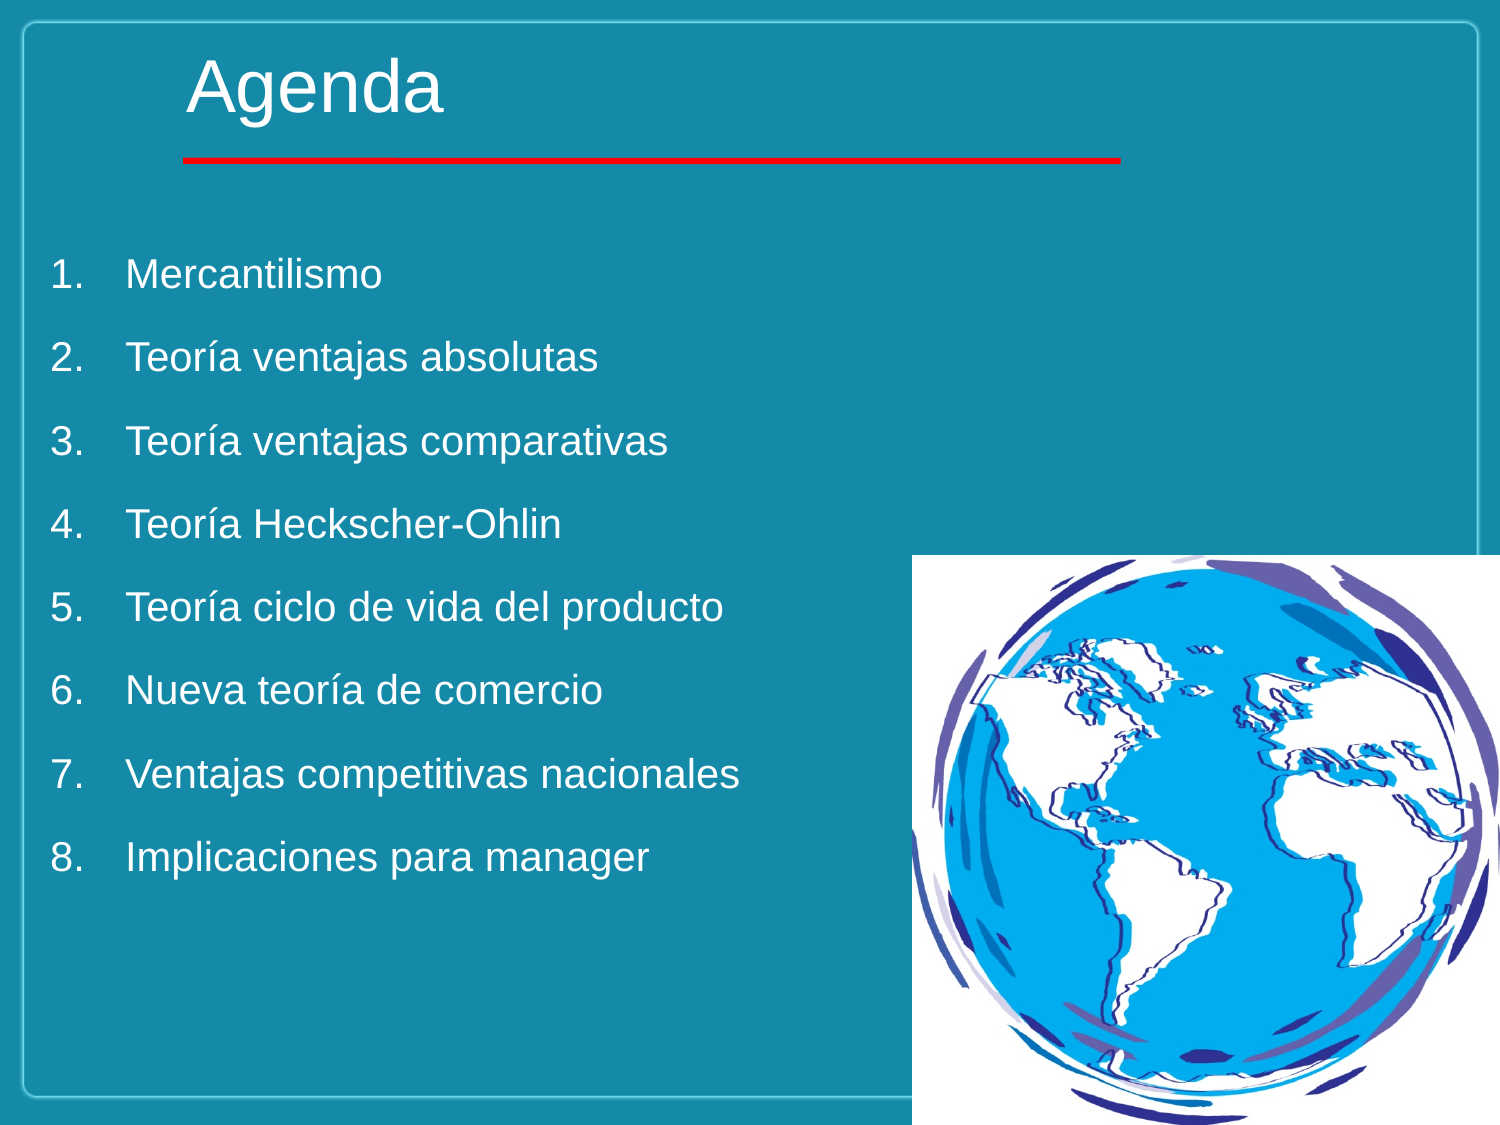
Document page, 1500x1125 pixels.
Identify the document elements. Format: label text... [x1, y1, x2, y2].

title Agenda [170, 36, 1436, 130]
picture [0, 0, 1500, 1125]
list Mercantilismo Teoría ventajas absolutas Teoría ventajas comparativas Teoría Heckscher-Ohlin Teoría ciclo de vida del producto Nueva teoría de comercio Ventajas competitivas nacionales Implicaciones para manager [34, 213, 1500, 1018]
